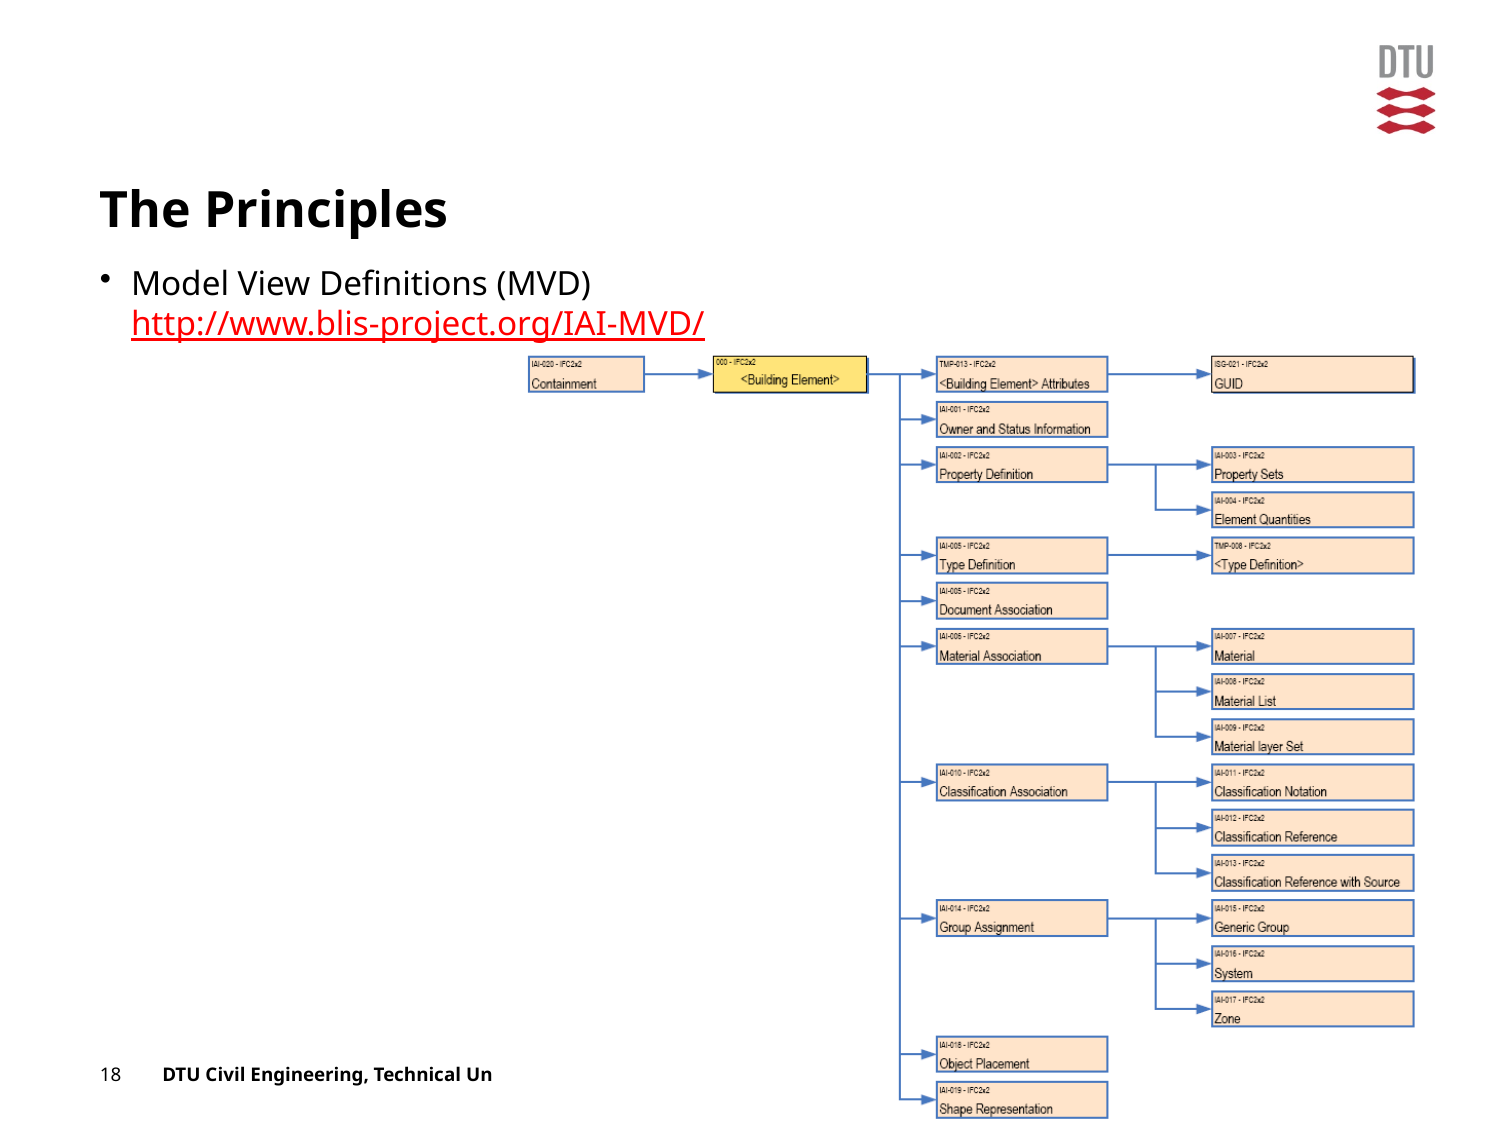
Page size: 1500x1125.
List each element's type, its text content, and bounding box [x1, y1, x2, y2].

list Model View Definitions (MVD) http://www.blis-project.org/IAI-MVD/ [99, 262, 1376, 1012]
title The Principles [99, 49, 1376, 238]
picture [491, 327, 1429, 1125]
picture [1356, 45, 1436, 134]
